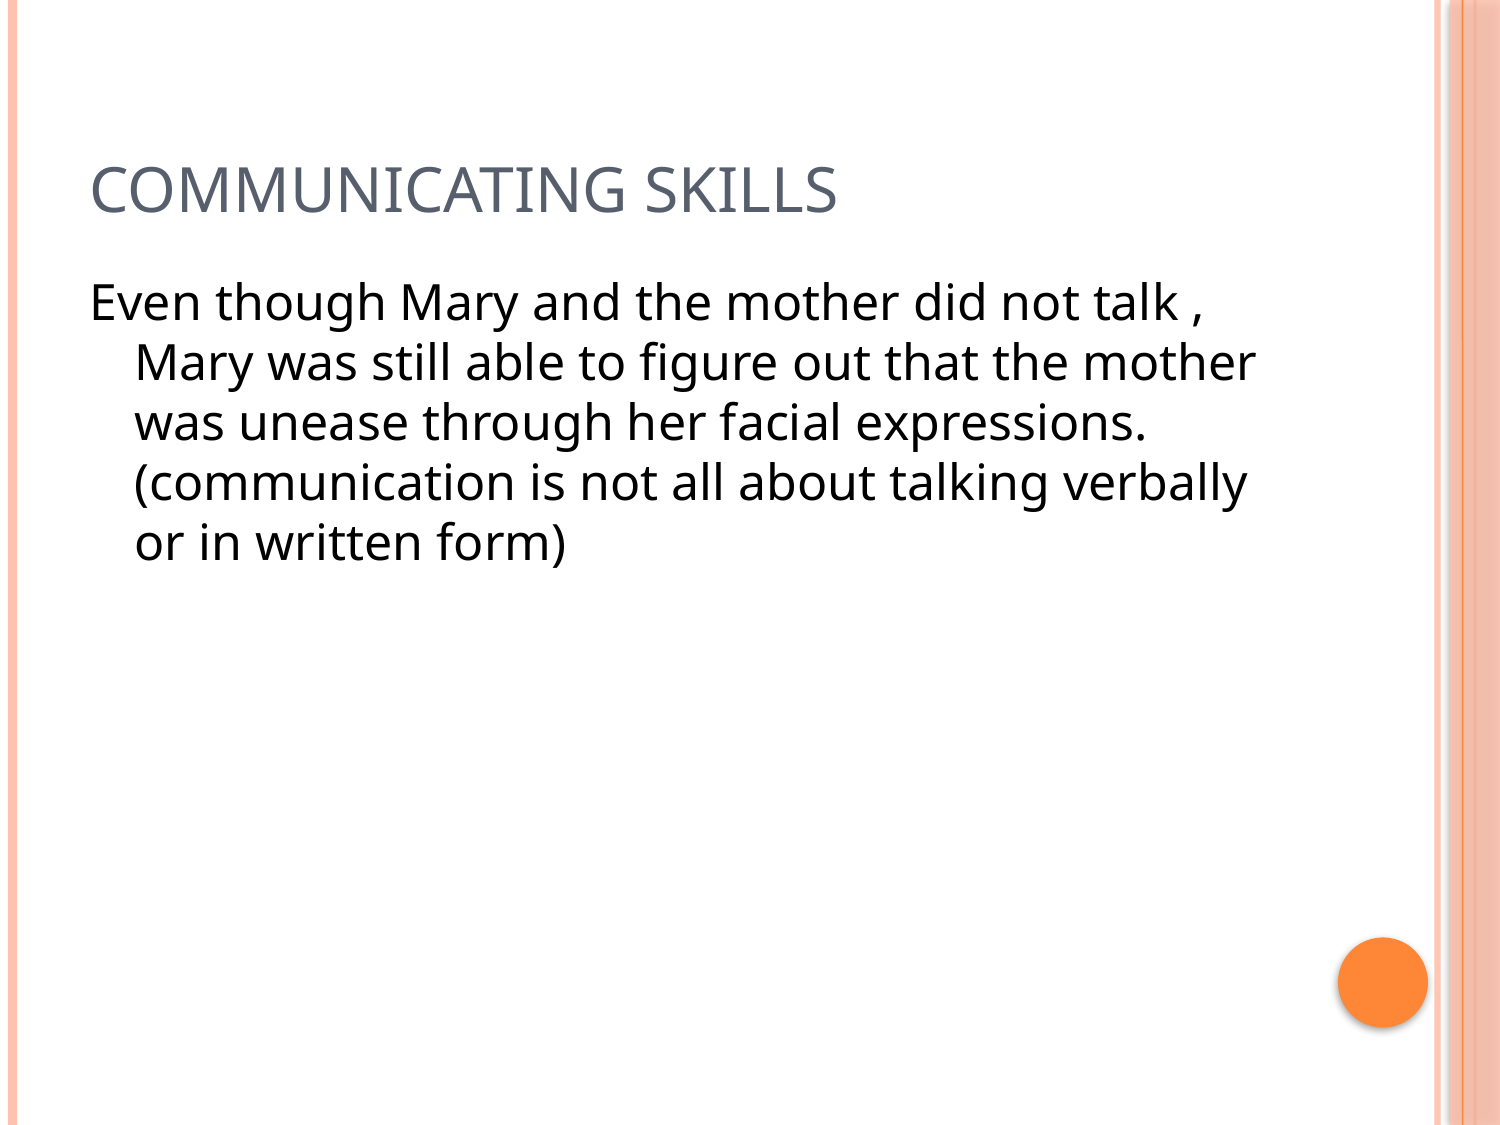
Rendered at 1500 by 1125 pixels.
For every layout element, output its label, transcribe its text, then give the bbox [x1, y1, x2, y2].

list Even though Mary and the mother did not talk , Mary was still able to figure out that the mother was unease through her facial expressions. (communication is not all about talking verbally or in written form) [75, 262, 1300, 1062]
title Communicating skills [75, 45, 1300, 233]
